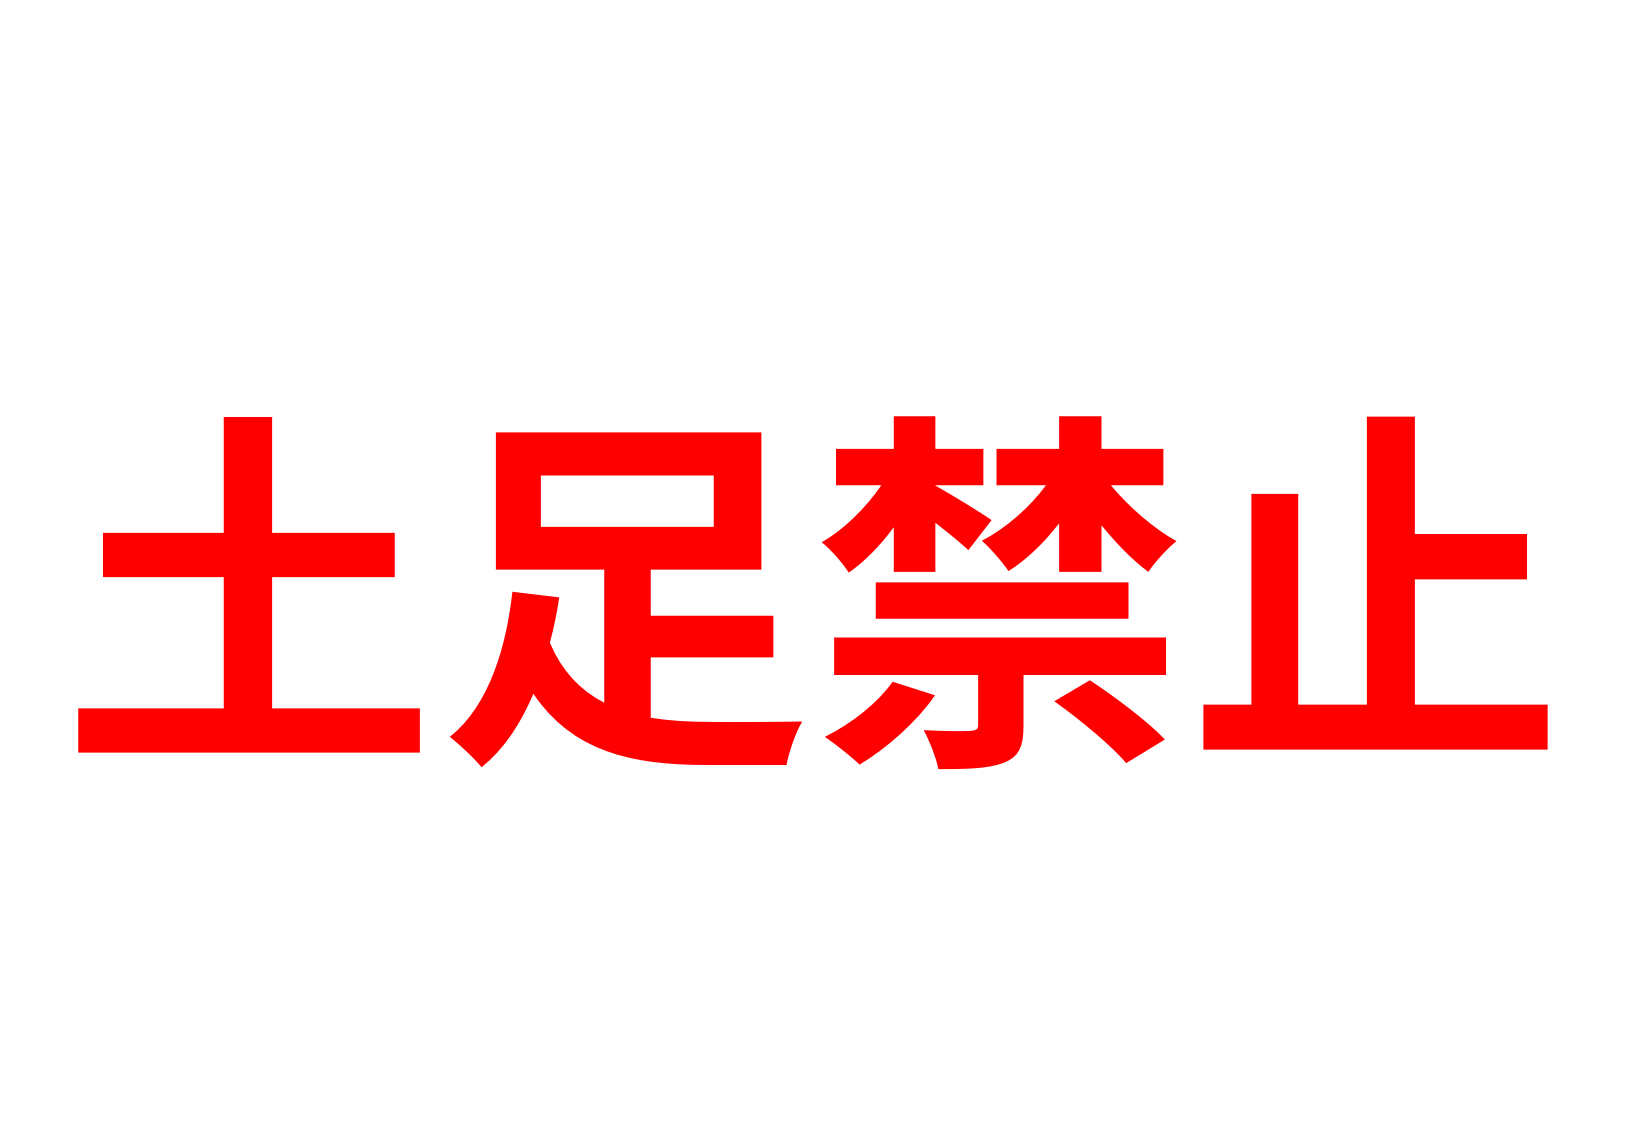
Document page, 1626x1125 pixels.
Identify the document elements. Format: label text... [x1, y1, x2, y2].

text_box 土足禁止 [0, 353, 1625, 818]
